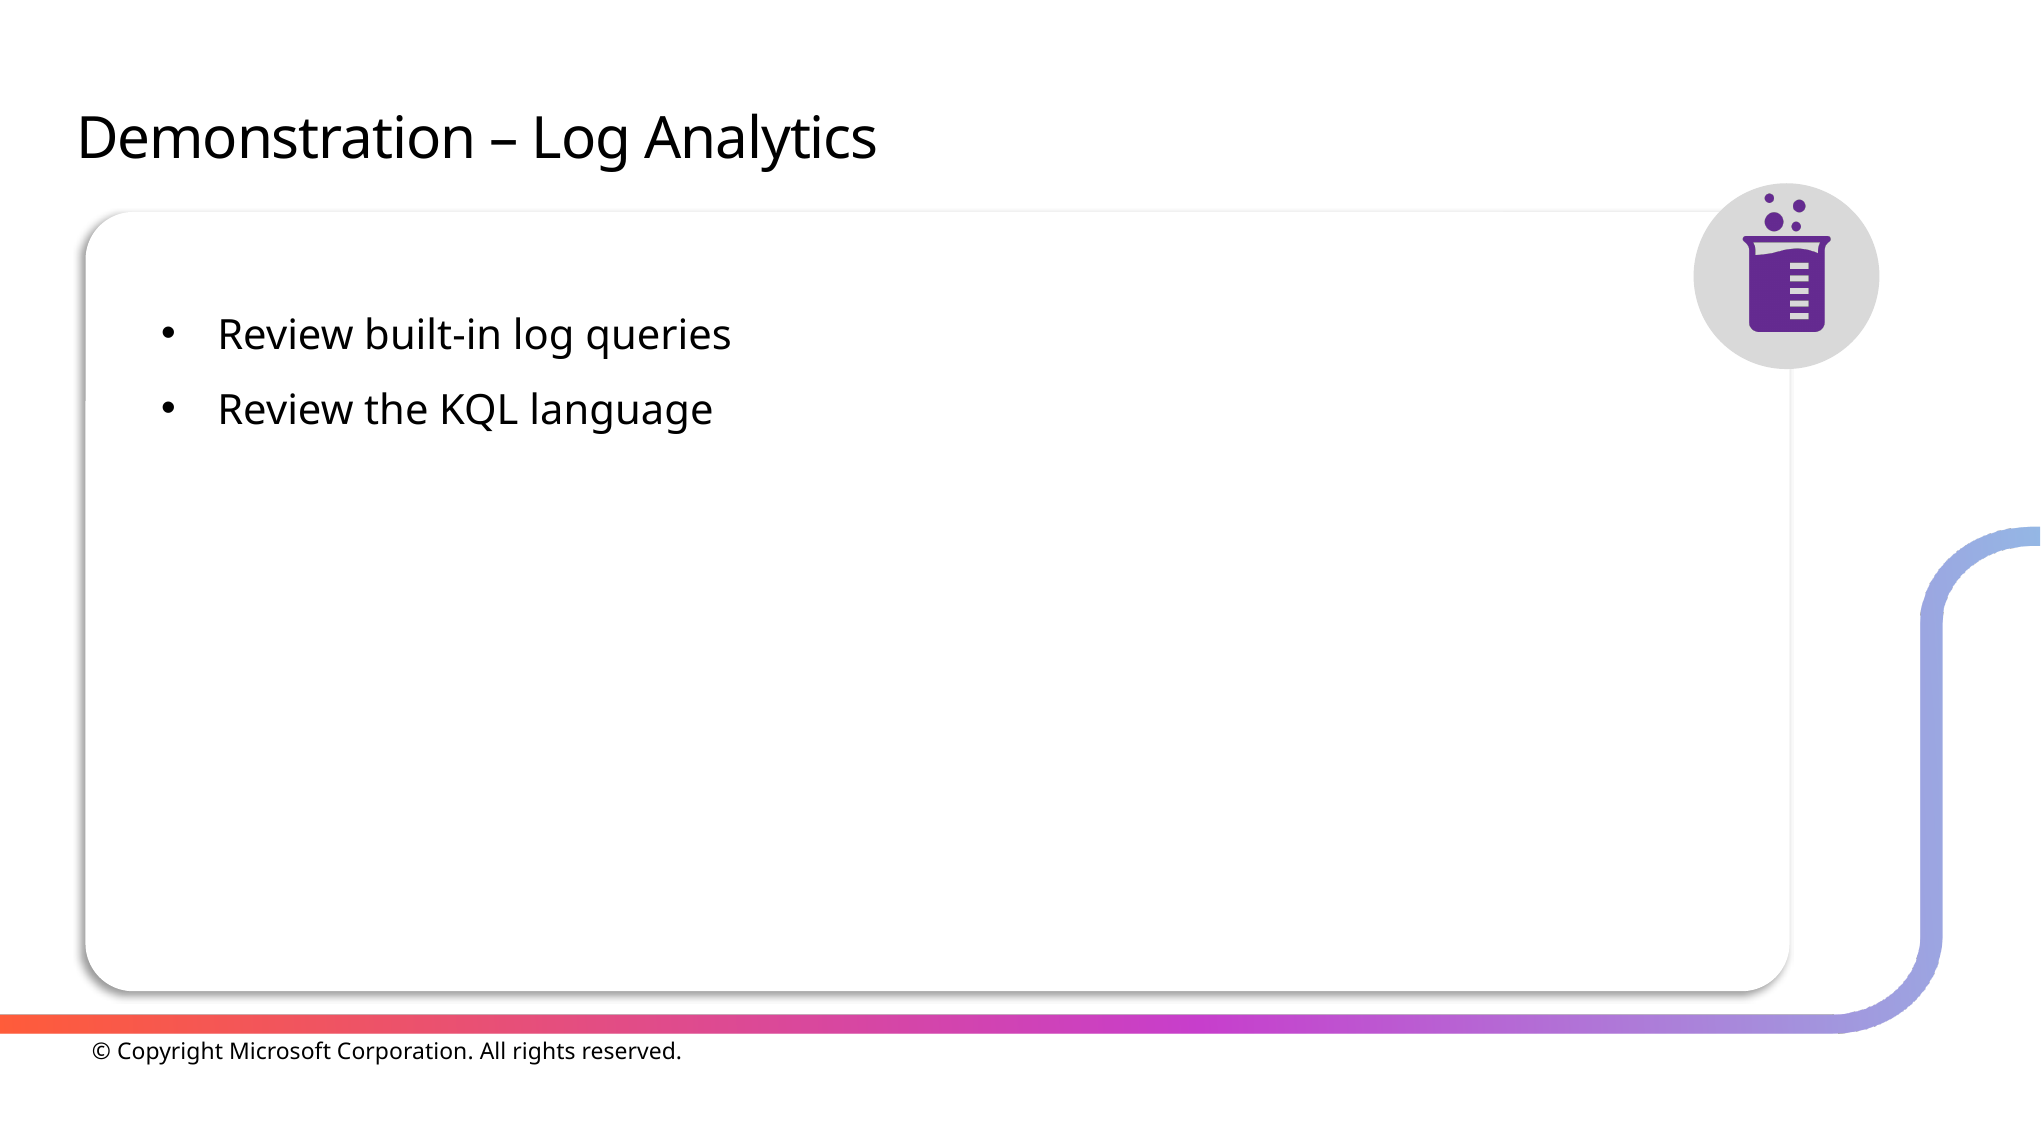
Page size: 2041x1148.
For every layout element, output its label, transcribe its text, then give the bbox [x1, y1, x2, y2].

title Demonstration – Log Analytics [76, 93, 1968, 230]
picture [1711, 230, 1862, 338]
text_box Review built-in log queries Review the KQL language [146, 275, 1167, 440]
picture [0, 526, 2041, 1034]
